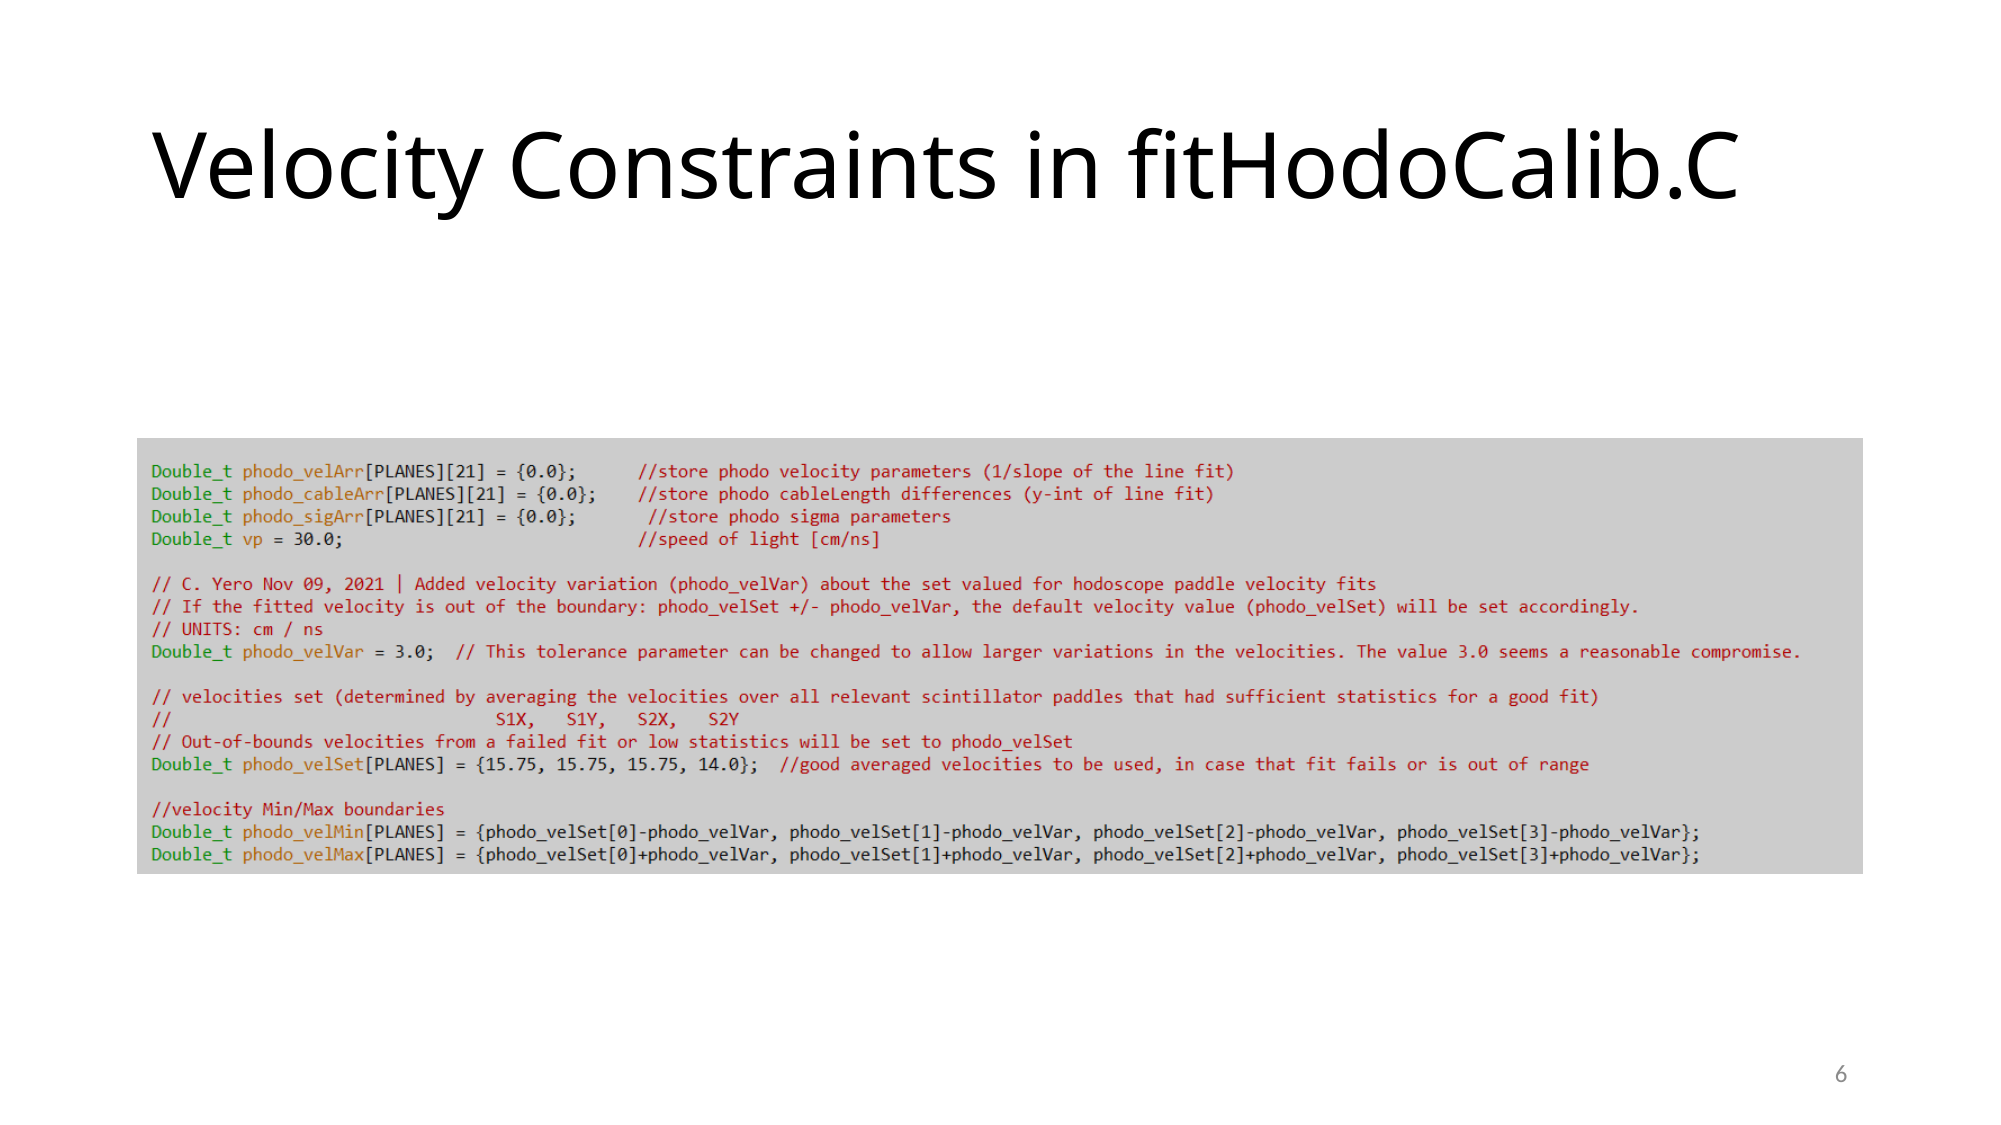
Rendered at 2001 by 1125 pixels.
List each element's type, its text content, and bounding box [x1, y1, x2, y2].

title Velocity Constraints in fitHodoCalib.C [137, 59, 1863, 278]
slide_number 6 [1412, 1042, 1863, 1103]
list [137, 438, 1863, 874]
